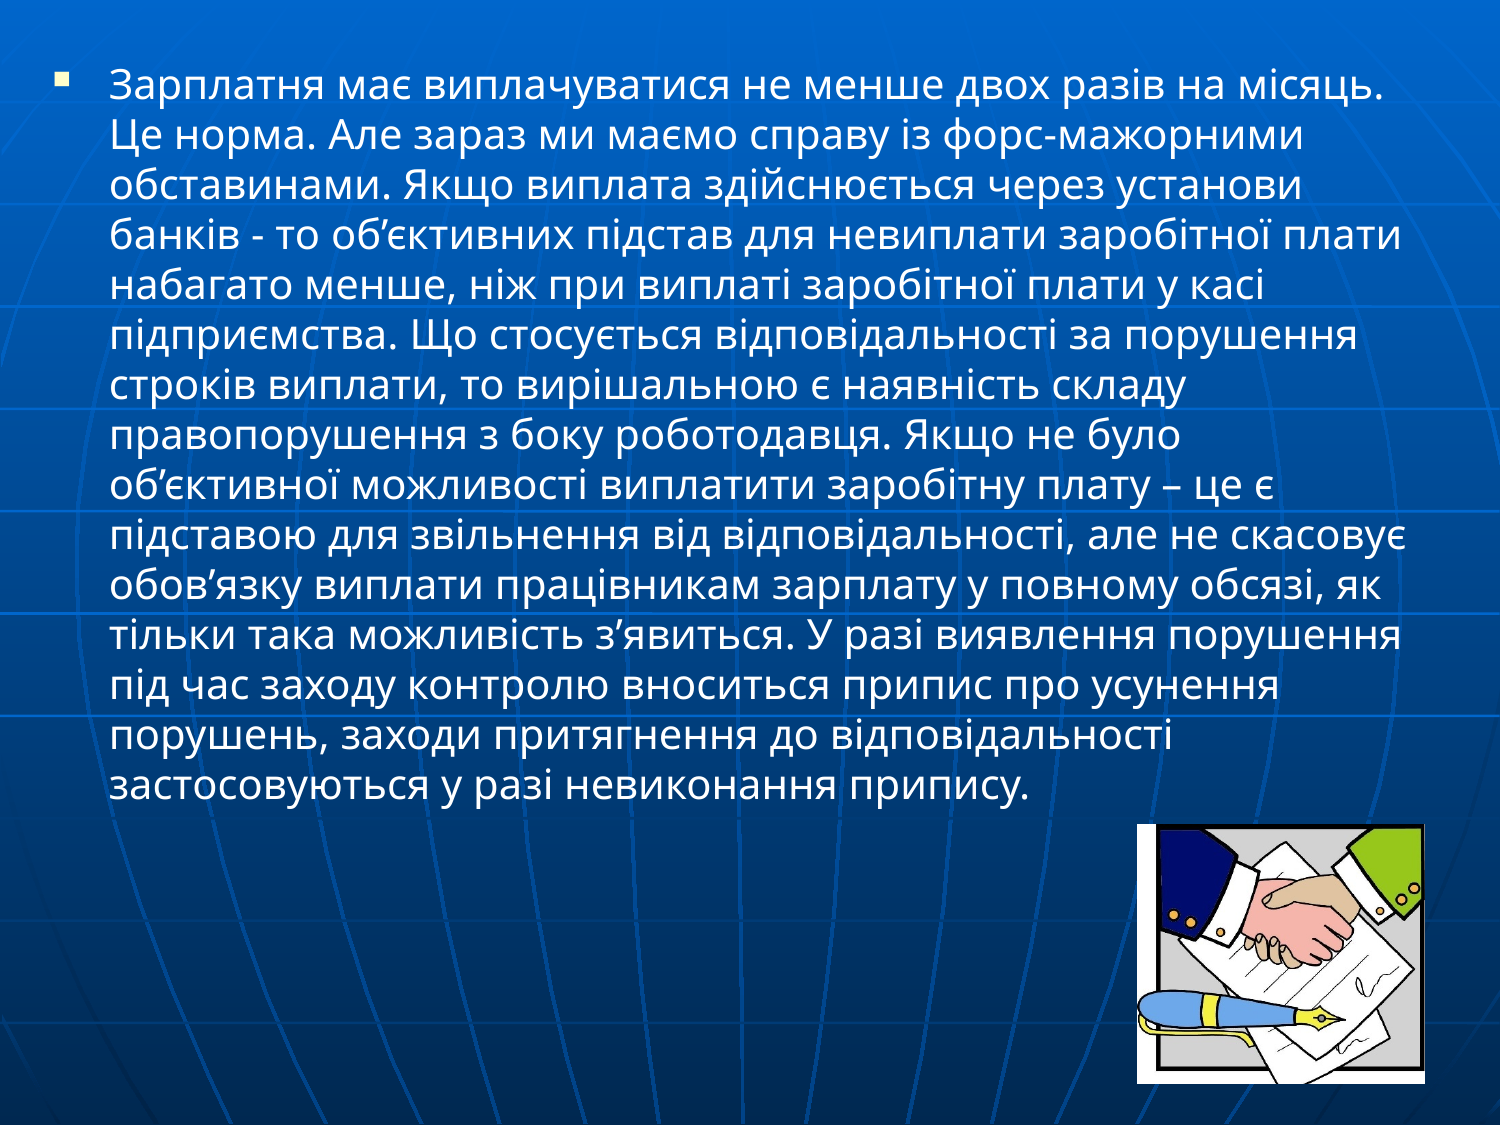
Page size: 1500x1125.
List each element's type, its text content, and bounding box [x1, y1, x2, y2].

list Зарплатня має виплачуватися не менше двох разів на місяць. Це норма. Але зараз ми маємо справу із форс-мажорними обставинами. Якщо виплата здійснюється через установи банків - то об’єктивних підстав для невиплати заробітної плати набагато менше, ніж при виплаті заробітної плати у касі підприємства. Що стосується відповідальності за порушення строків виплати, то вирішальною є наявність складу правопорушення з боку роботодавця. Якщо не було об’єктивної можливості виплатити заробітну плату – це є підставою для звільнення від відповідальності, але не скасовує обов’язку виплати працівникам зарплату у повному обсязі, як тільки така можливість з’явиться. У разі виявлення порушення під час заходу контролю вноситься припис про усунення порушень, заходи притягнення до відповідальності застосовуються у разі невиконання припису. [37, 50, 1425, 825]
picture [1137, 824, 1425, 1084]
